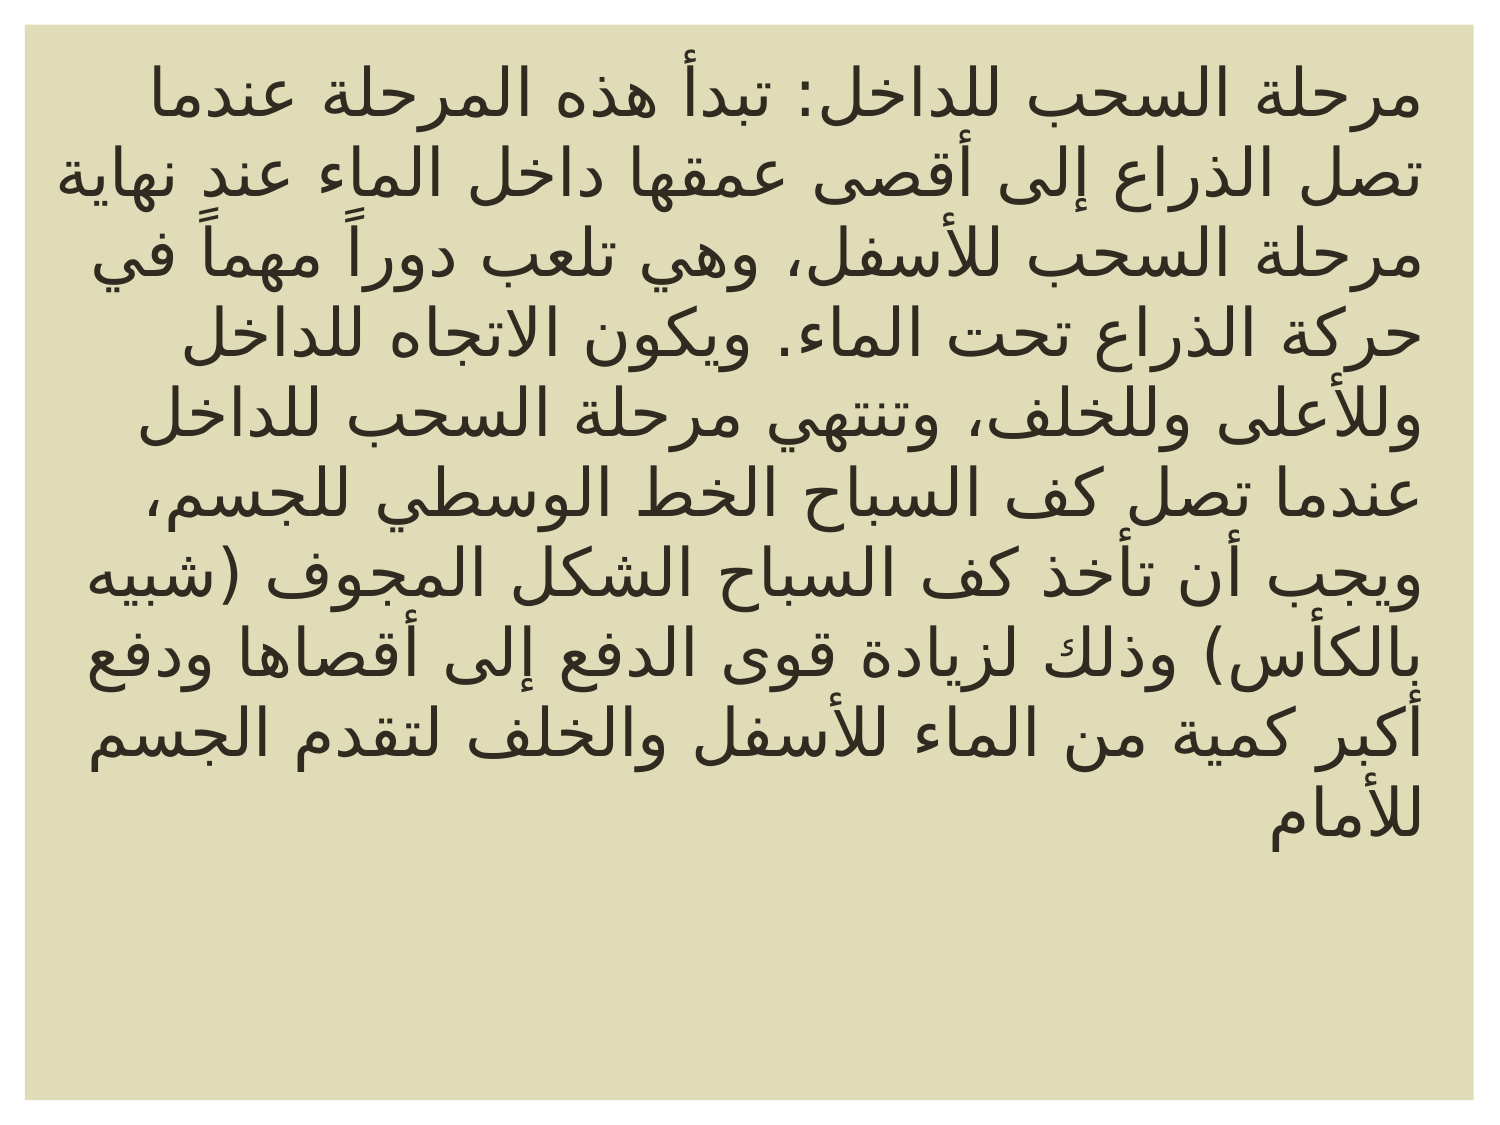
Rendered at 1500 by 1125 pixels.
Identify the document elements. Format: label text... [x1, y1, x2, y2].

text_box مرحلة السحب للداخل: تبدأ هذه المرحلة عندما تصل الذراع إلى أقصى عمقها داخل الماء عند نهاية مرحلة السحب للأسفل، وهي تلعب دوراً مهماً في حركة الذراع تحت الماء. ويكون الاتجاه للداخل وللأعلى وللخلف، وتنتهي مرحلة السحب للداخل عندما تصل كف السباح الخط الوسطي للجسم، ويجب أن تأخذ كف السباح الشكل المجوف (شبيه بالكأس) وذلك لزيادة قوى الدفع إلى أقصاها ودفع أكبر كمية من الماء للأسفل والخلف لتقدم الجسم للأمام [29, 42, 1441, 858]
